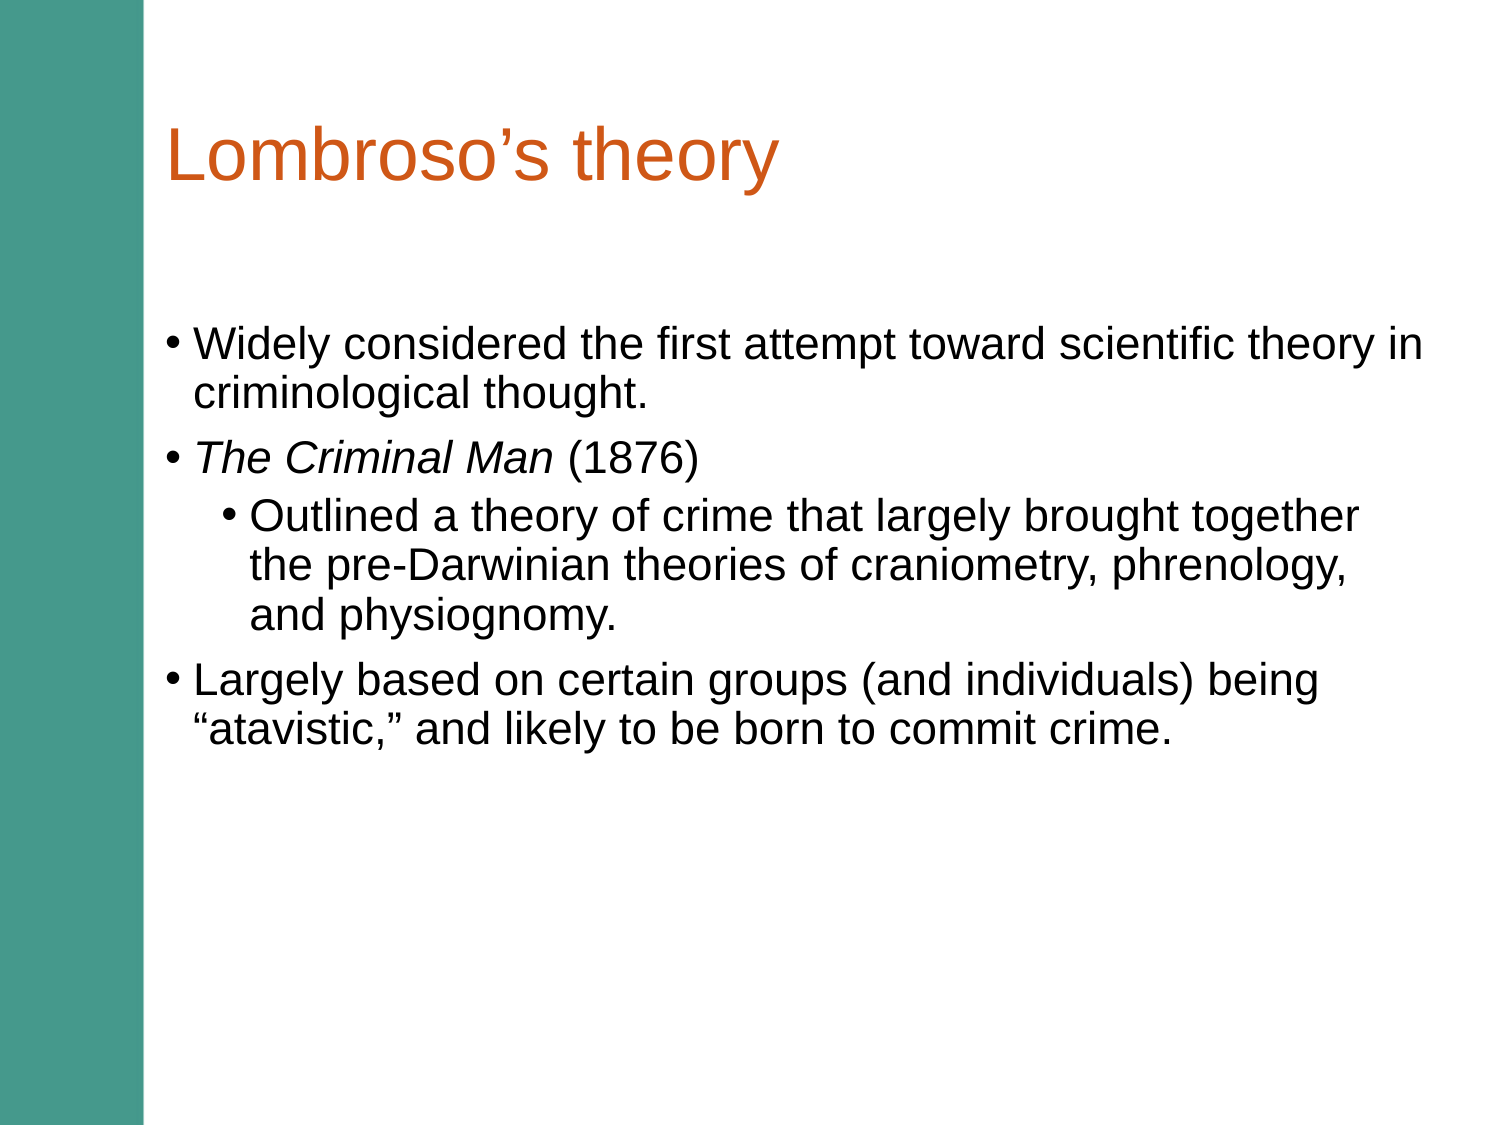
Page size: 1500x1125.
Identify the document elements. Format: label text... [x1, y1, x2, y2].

list Widely considered the first attempt toward scientific theory in criminological thought. The Criminal Man (1876) Outlined a theory of crime that largely brought together the pre-Darwinian theories of craniometry, phrenology, and physiognomy. Largely based on certain groups (and individuals) being “atavistic,” and likely to be born to commit crime. [150, 312, 1444, 1027]
title Lombroso’s theory [150, 47, 1444, 265]
picture [0, 0, 1500, 1125]
